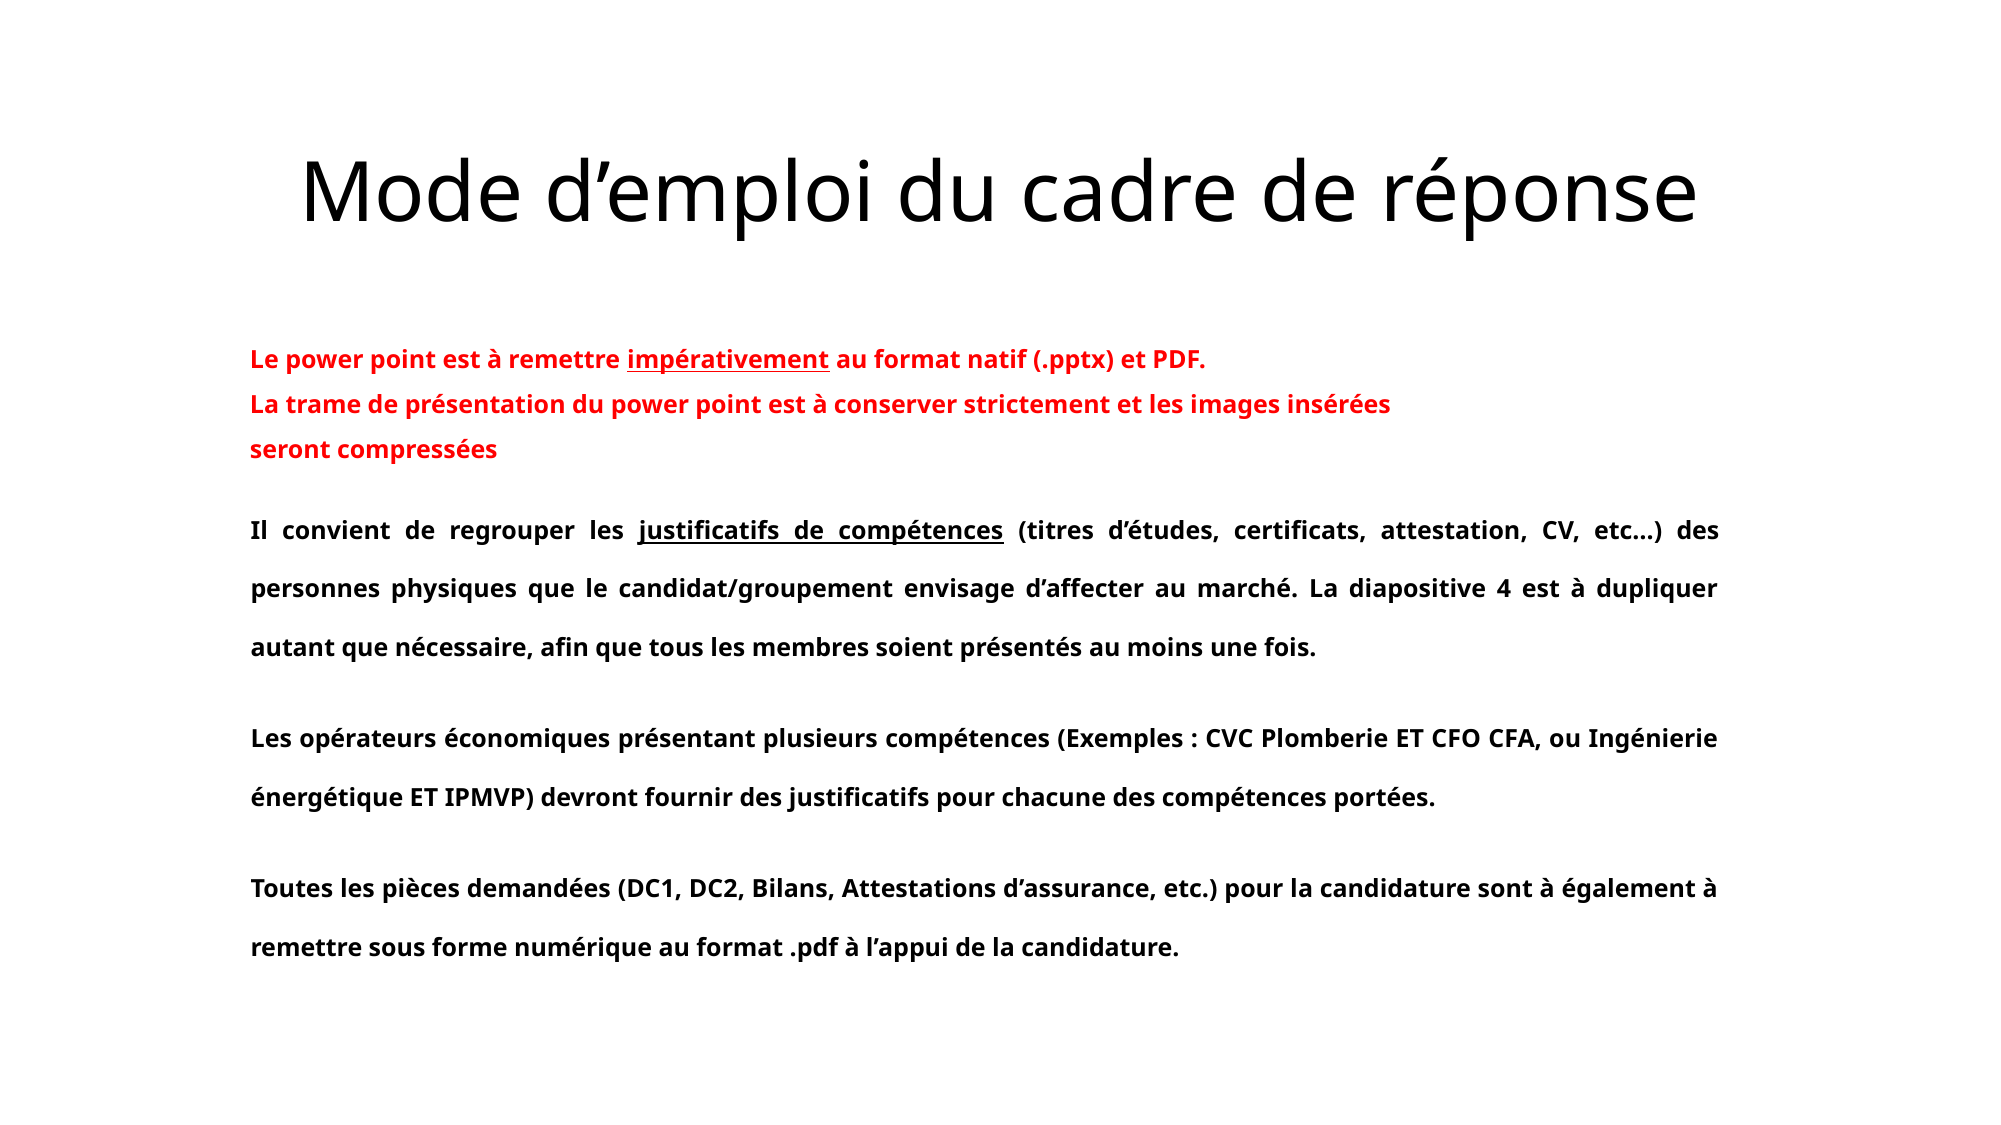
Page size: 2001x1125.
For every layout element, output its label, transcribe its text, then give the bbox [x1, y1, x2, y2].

text_box Le power point est à remettre impérativement au format natif (.pptx) et PDF. La trame de présentation du power point est à conserver strictement et les images insérées seront compressées [249, 328, 1427, 464]
title Mode d’emploi du cadre de réponse [249, 111, 1750, 248]
subtitle Il convient de regrouper les justificatifs de compétences (titres d’études, certificats, attestation, CV, etc…) des personnes physiques que le candidat/groupement envisage d’affecter au marché. La diapositive 4 est à dupliquer autant que nécessaire, afin que tous les membres soient présentés au moins une fois. Les opérateurs économiques présentant plusieurs compétences (Exemples : CVC Plomberie ET CFO CFA, ou Ingénierie énergétique ET IPMVP) devront fournir des justificatifs pour chacune des compétences portées. Toutes les pièces demandées (DC1, DC2, Bilans, Attestations d’assurance, etc.) pour la candidature sont à également à remettre sous forme numérique au format .pdf à l’appui de la candidature. [235, 478, 1736, 844]
